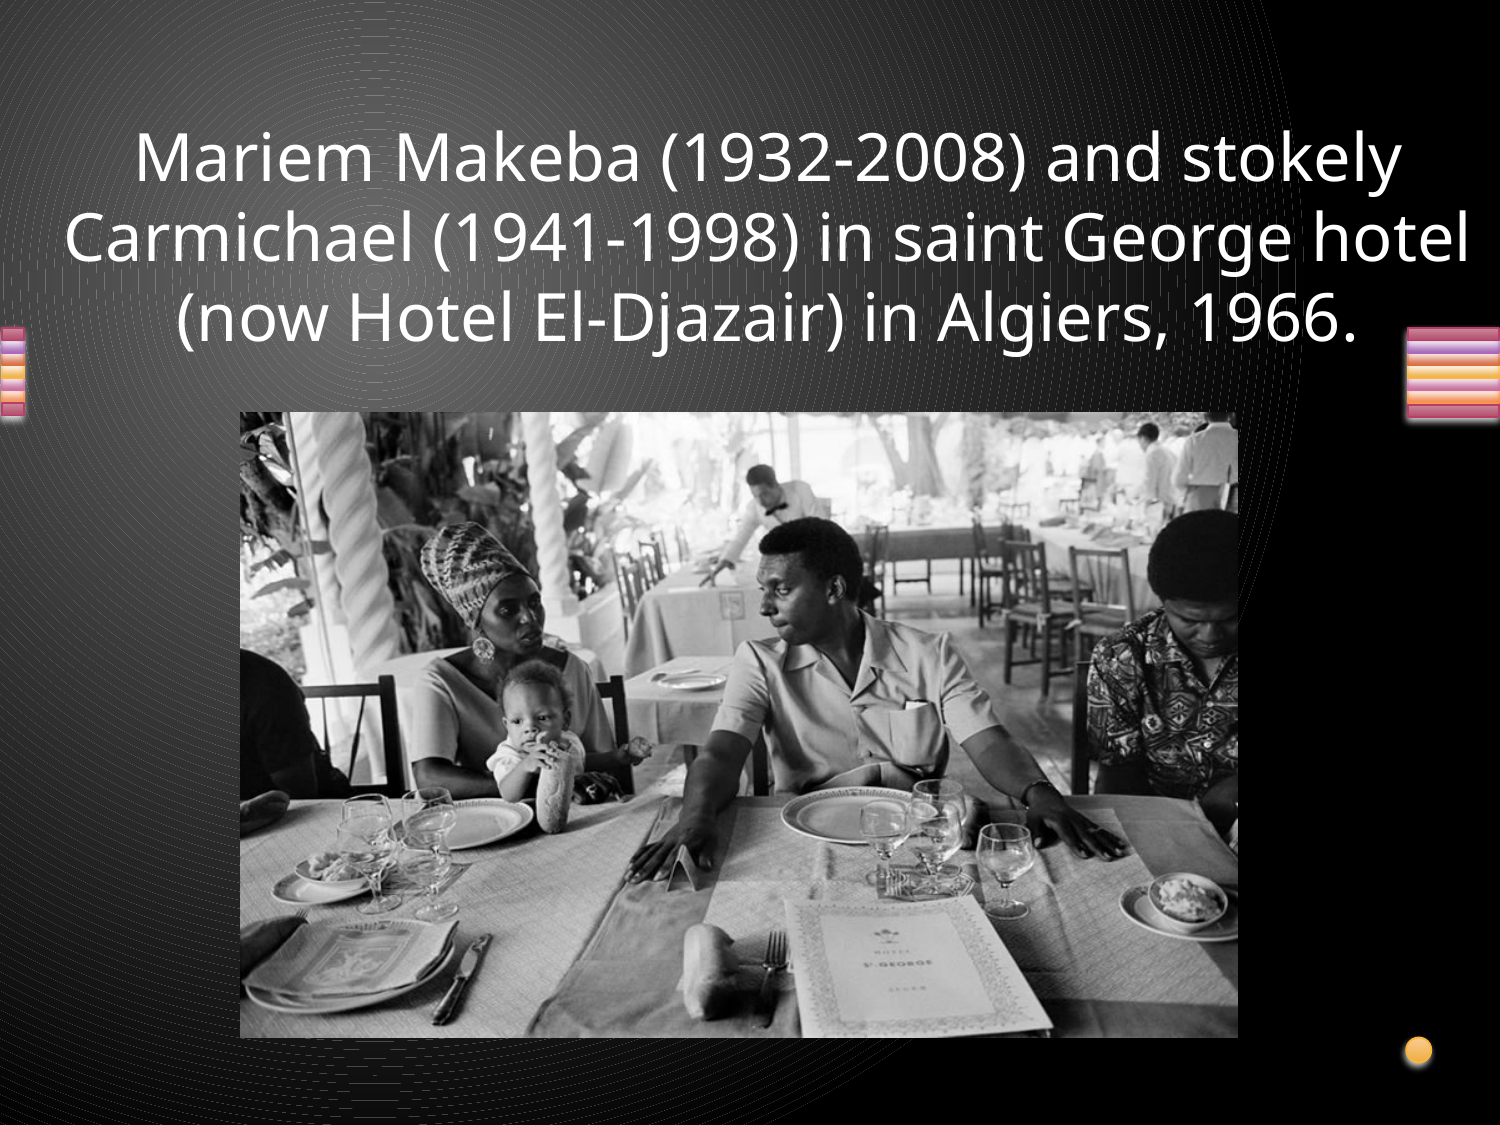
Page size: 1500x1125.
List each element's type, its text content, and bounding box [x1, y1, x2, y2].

title Mariem Makeba (1932-2008) and stokely Carmichael (1941-1998) in saint George hotel (now Hotel El-Djazair) in Algiers, 1966. [37, 75, 1500, 363]
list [239, 412, 1238, 1038]
